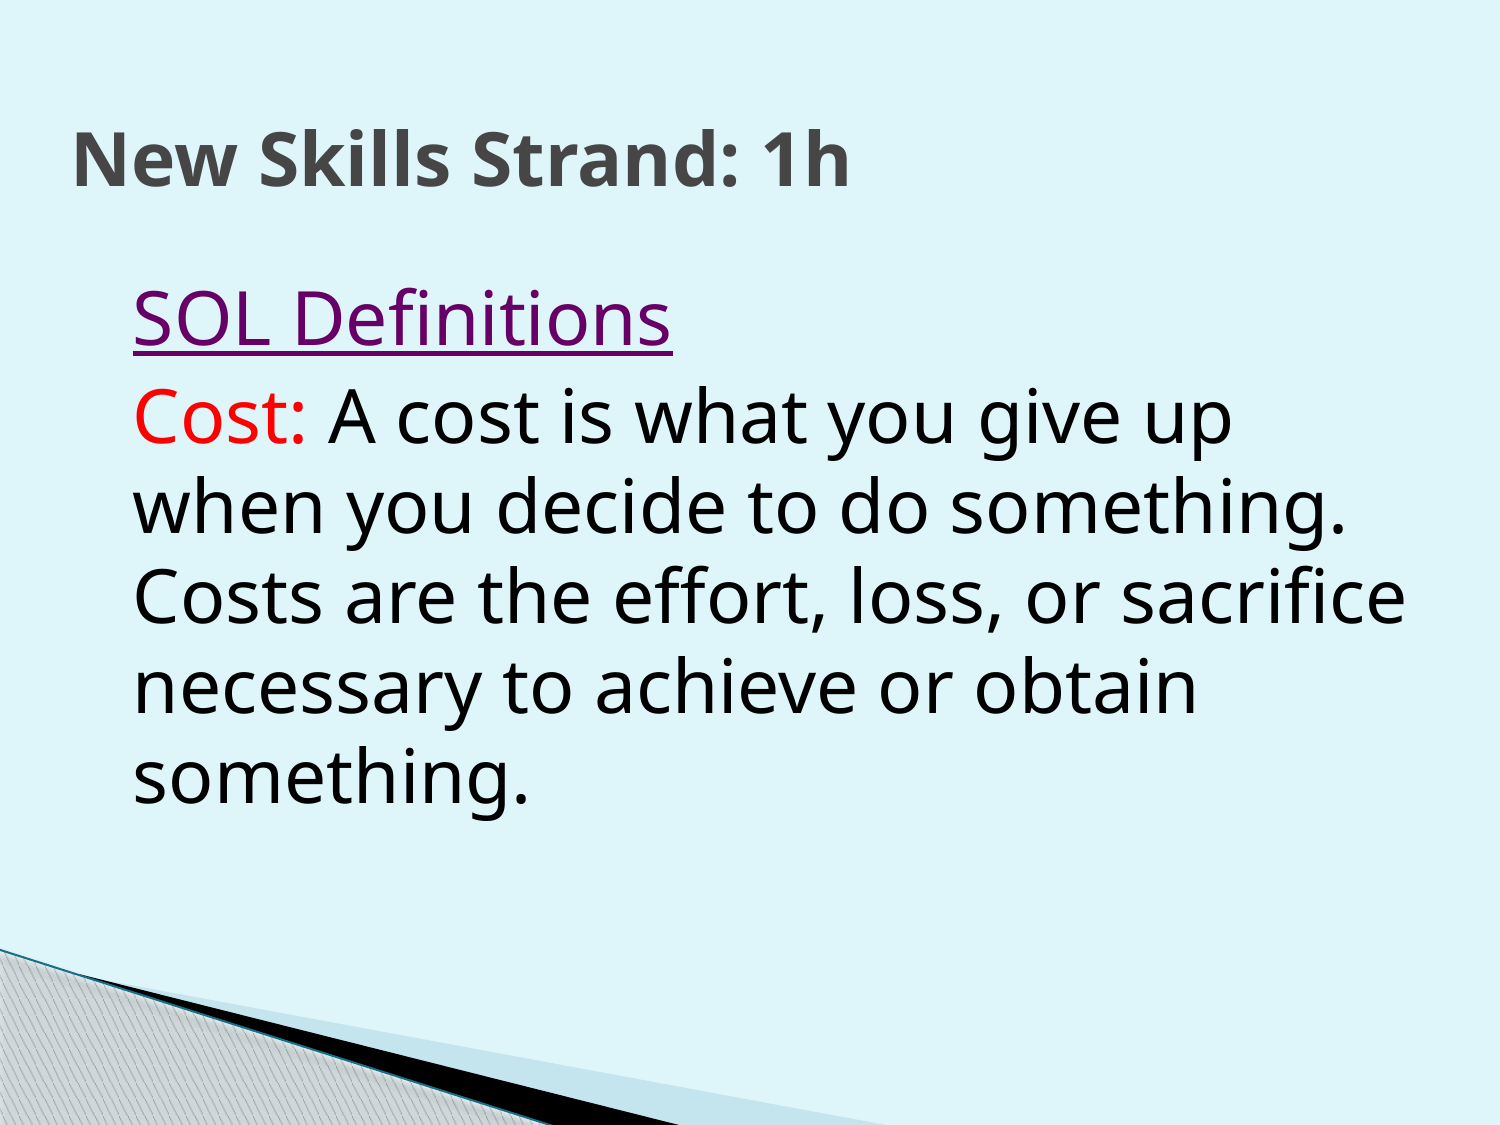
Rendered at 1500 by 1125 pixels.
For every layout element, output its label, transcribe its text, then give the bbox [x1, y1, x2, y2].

list SOL Definitions Cost: A cost is what you give up when you decide to do something. Costs are the effort, loss, or sacrifice necessary to achieve or obtain something. [99, 262, 1450, 1005]
title New Skills Strand: 1h [55, 62, 1406, 250]
